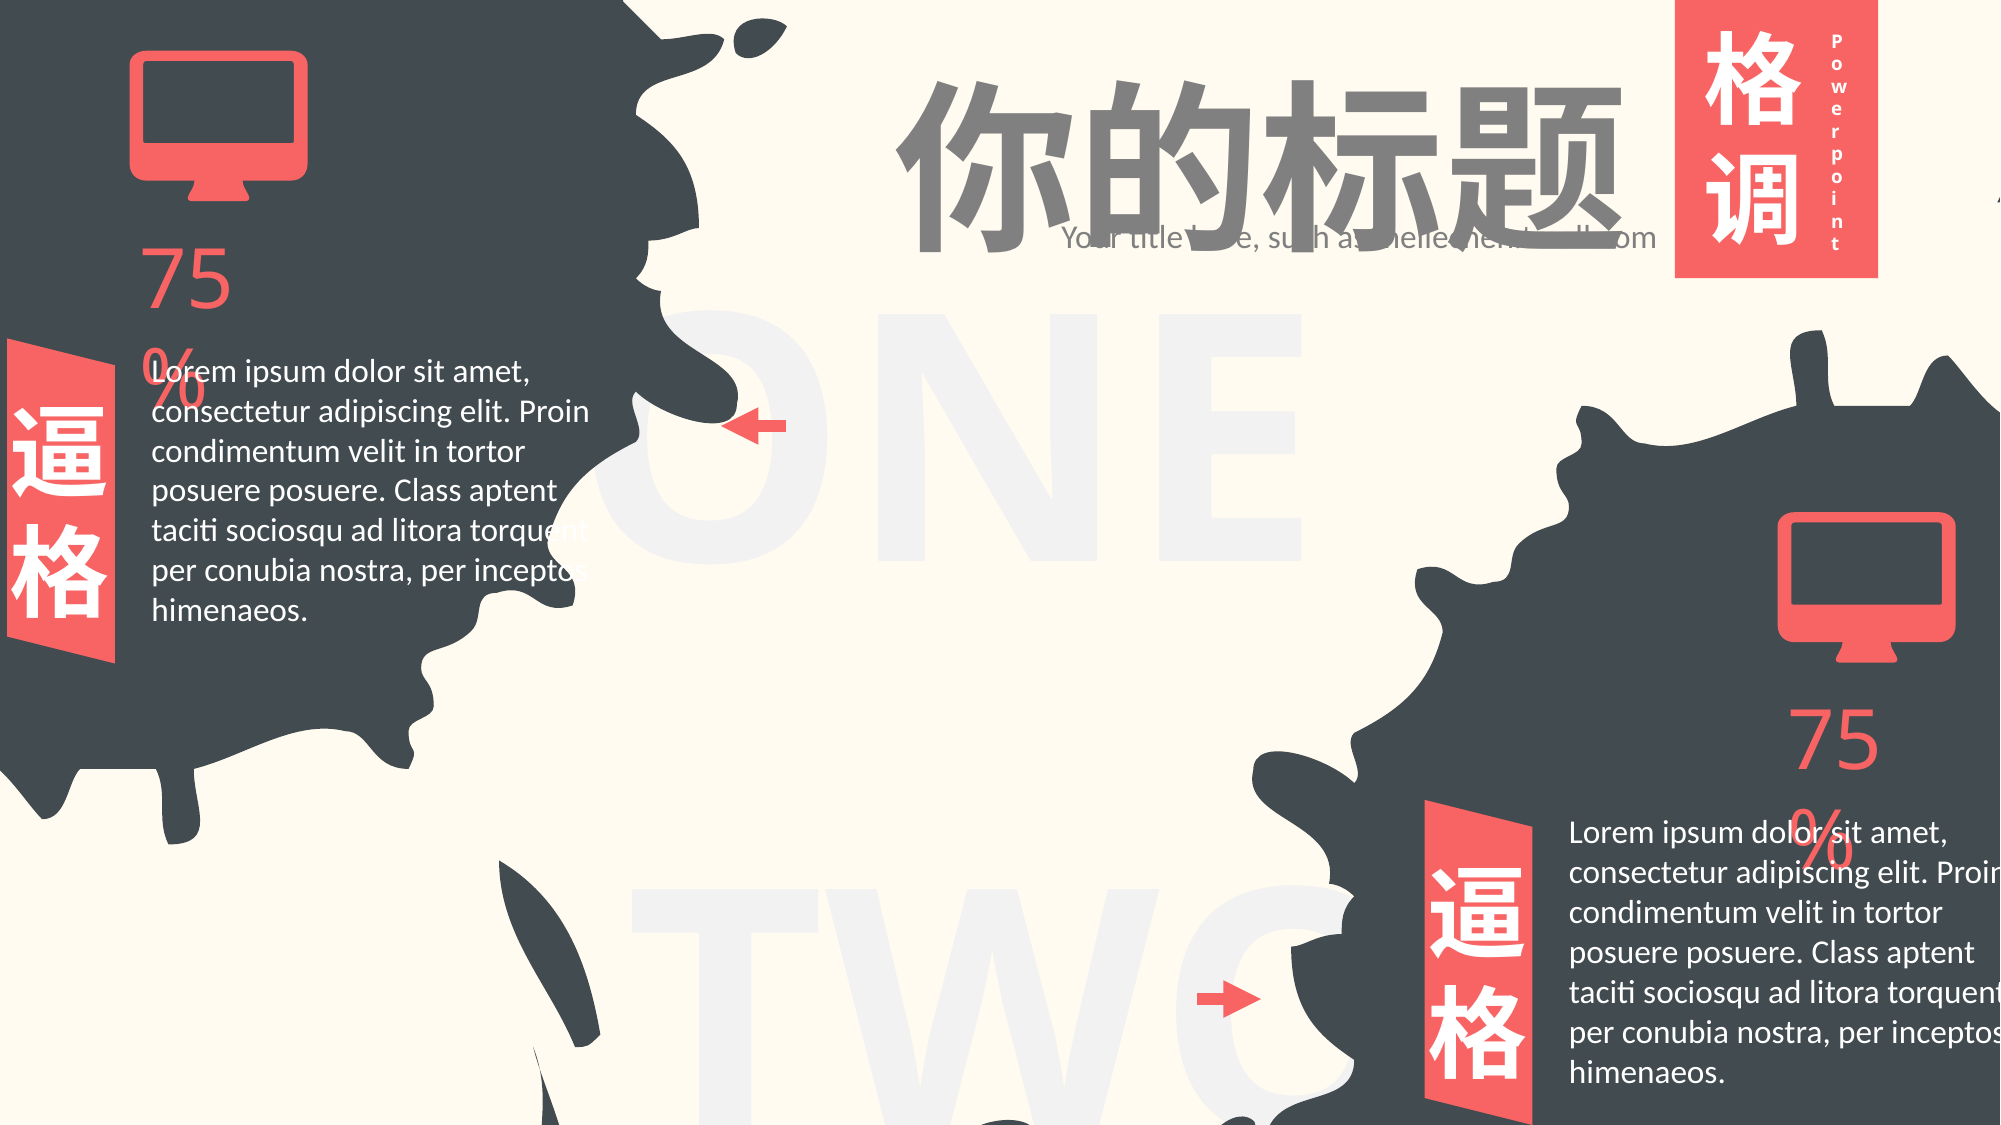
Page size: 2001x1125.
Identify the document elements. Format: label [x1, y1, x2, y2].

text_box [0, 0, 952, 1125]
text_box [952, 0, 2000, 1125]
